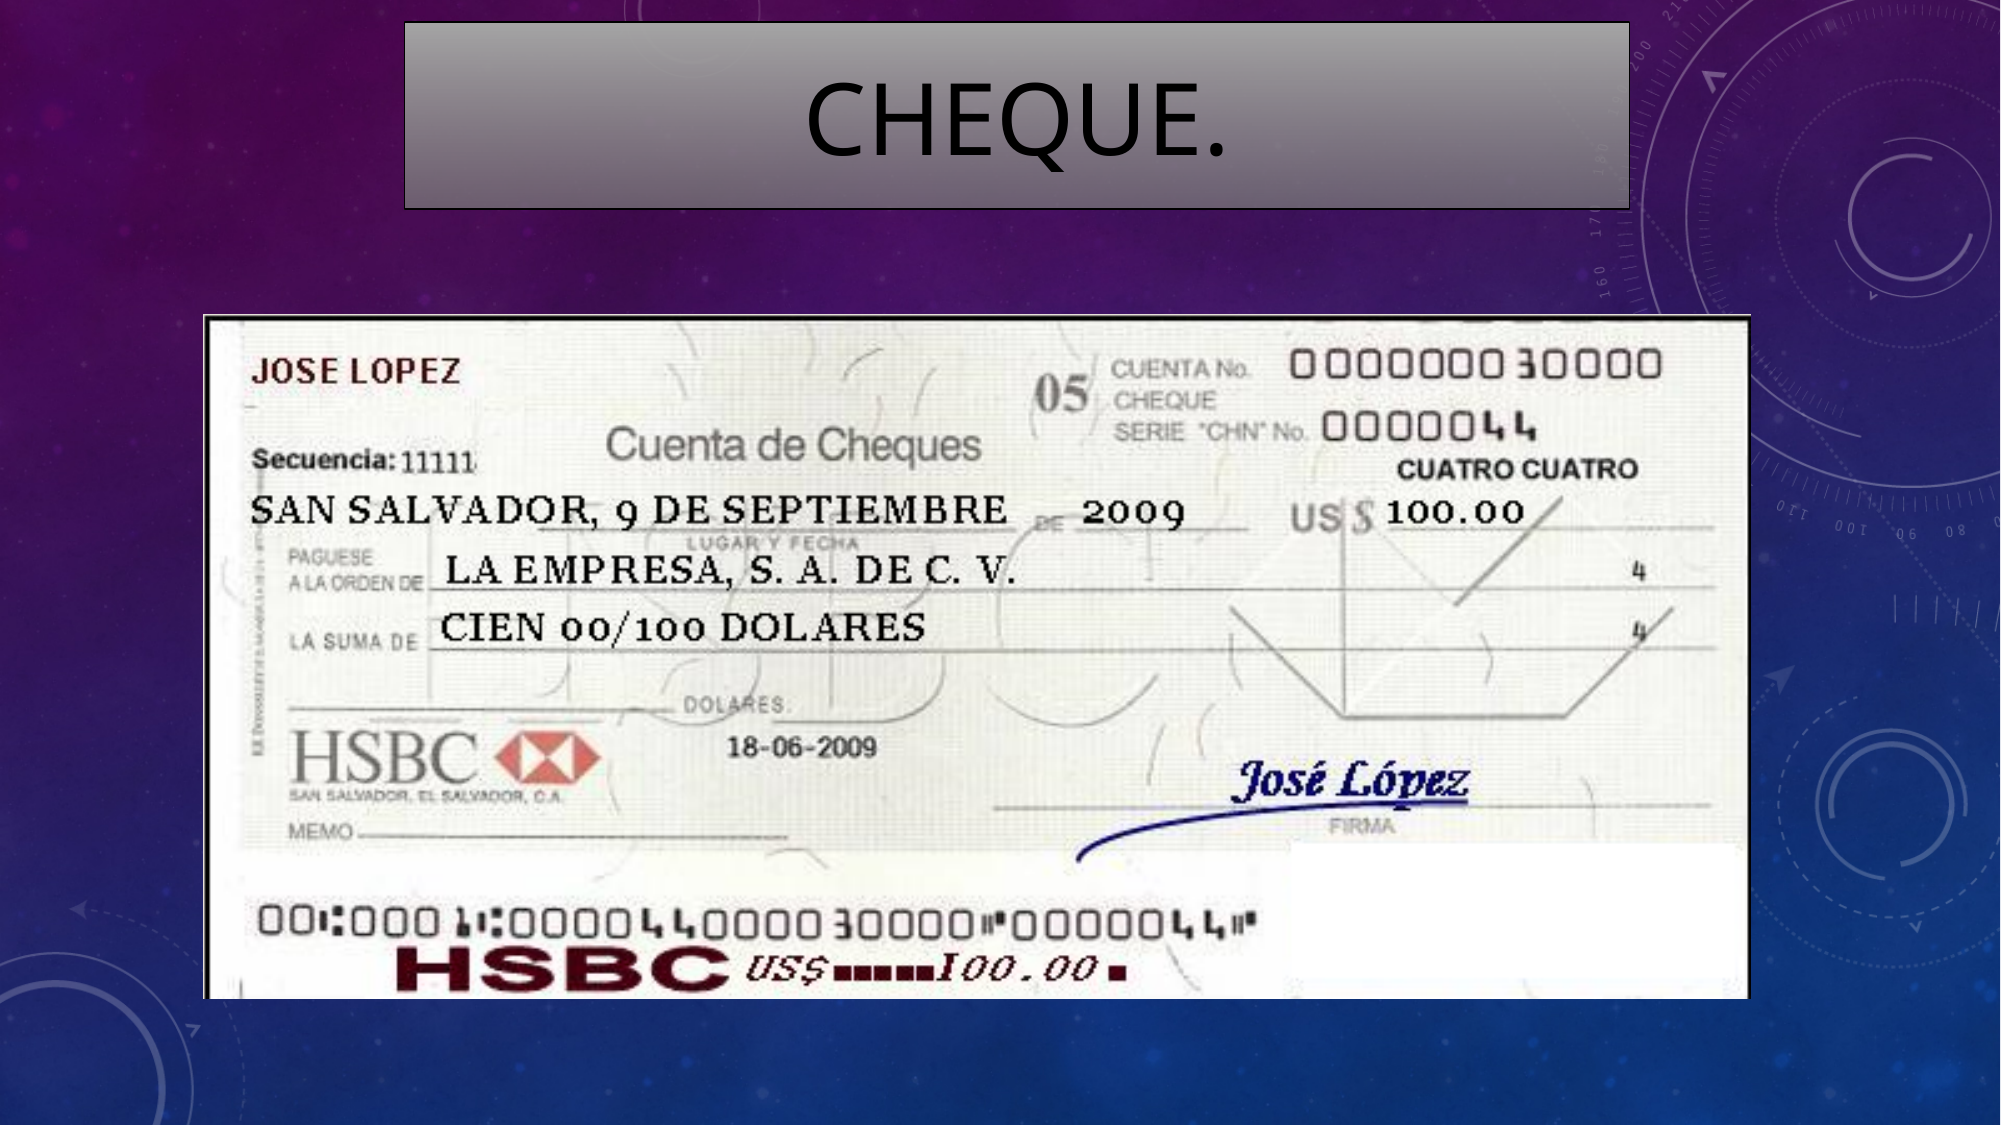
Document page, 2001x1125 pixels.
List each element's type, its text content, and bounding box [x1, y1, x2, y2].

title Cheque. [404, 21, 1630, 210]
picture [0, 0, 2001, 1125]
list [202, 314, 1751, 999]
